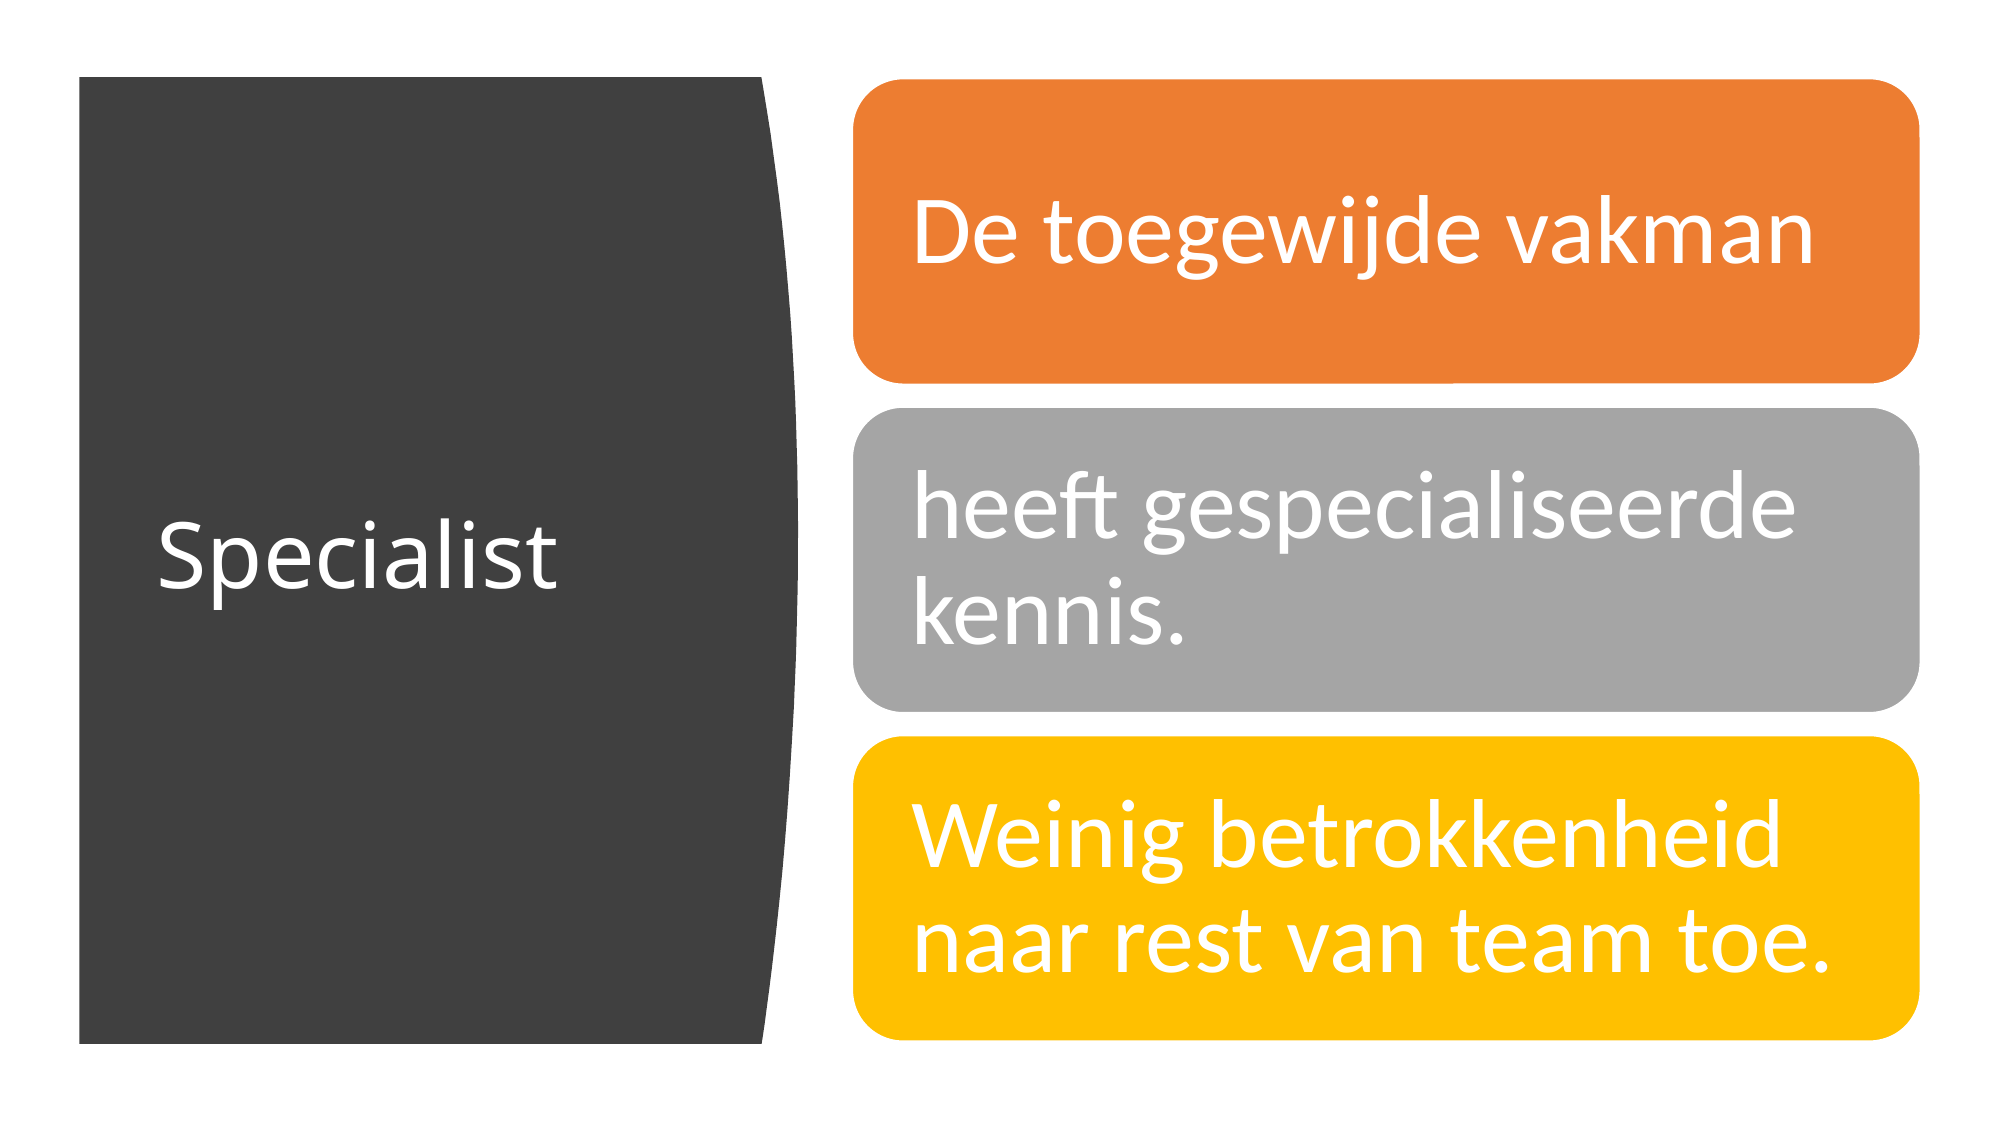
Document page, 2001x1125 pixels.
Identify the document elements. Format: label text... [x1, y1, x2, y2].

title Specialist [141, 166, 702, 953]
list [852, 77, 1921, 1043]
text_box [78, 76, 800, 1045]
